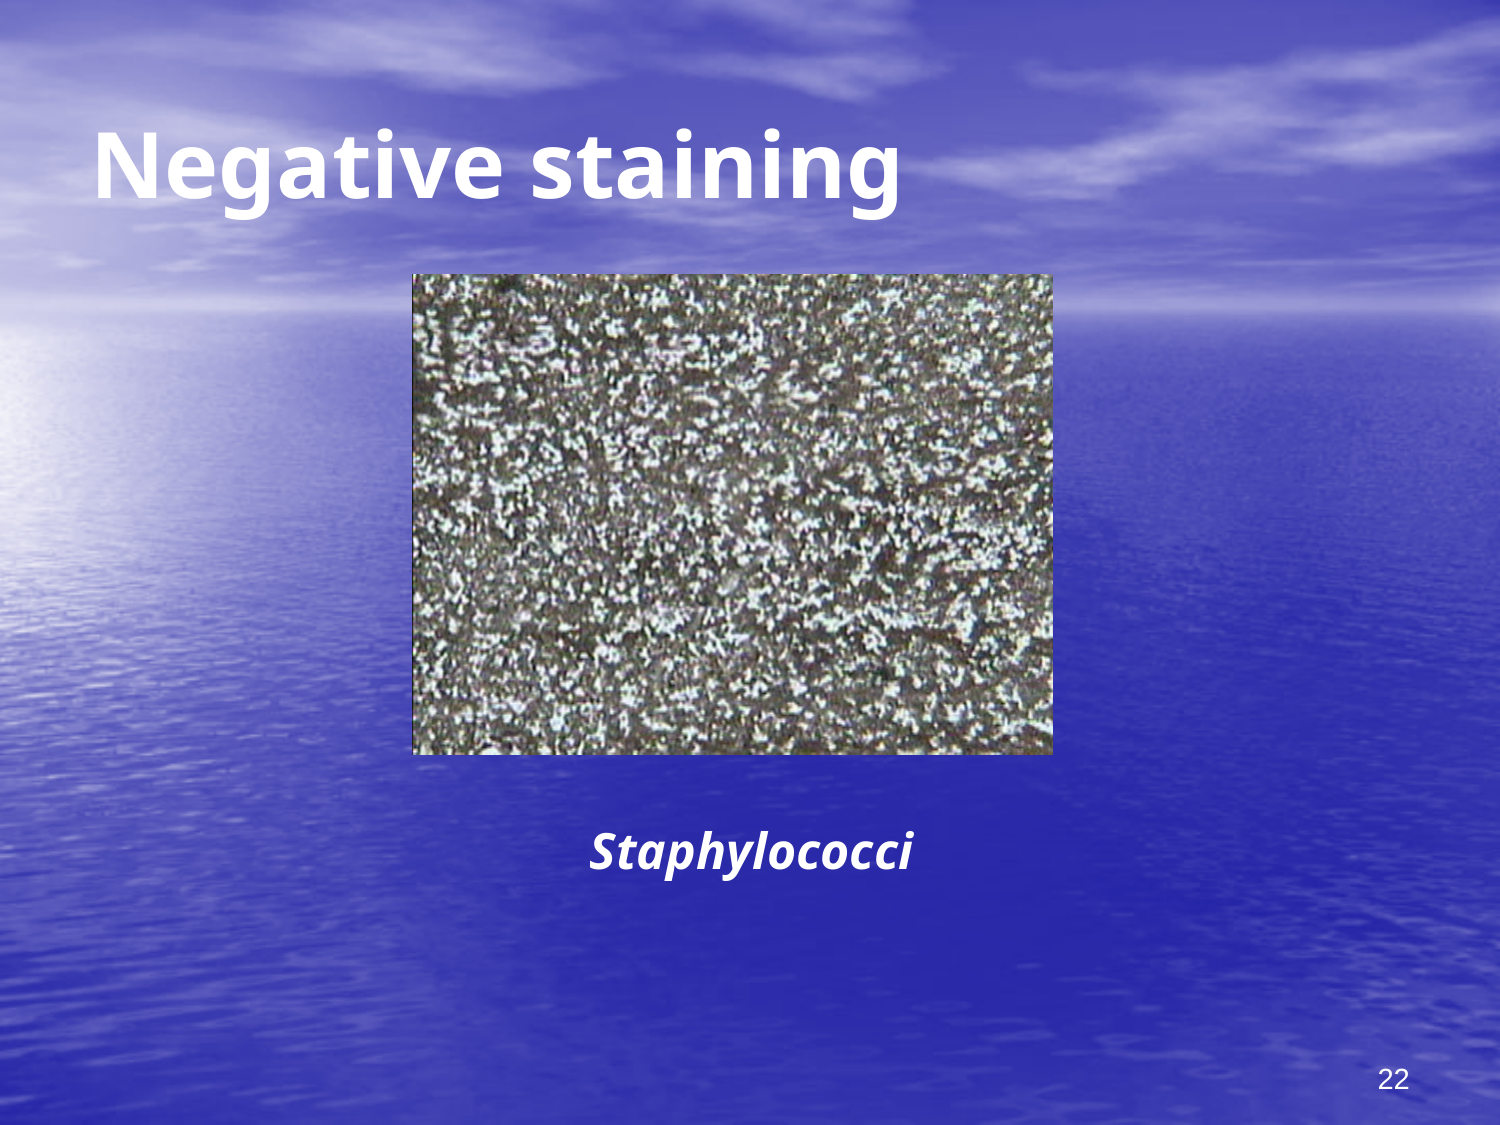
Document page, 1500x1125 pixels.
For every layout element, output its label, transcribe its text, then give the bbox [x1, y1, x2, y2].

slide_number 22 [1074, 1024, 1426, 1103]
text_box Staphylococci [574, 812, 1025, 888]
picture [412, 274, 1053, 756]
title Negative staining [74, 47, 1426, 276]
